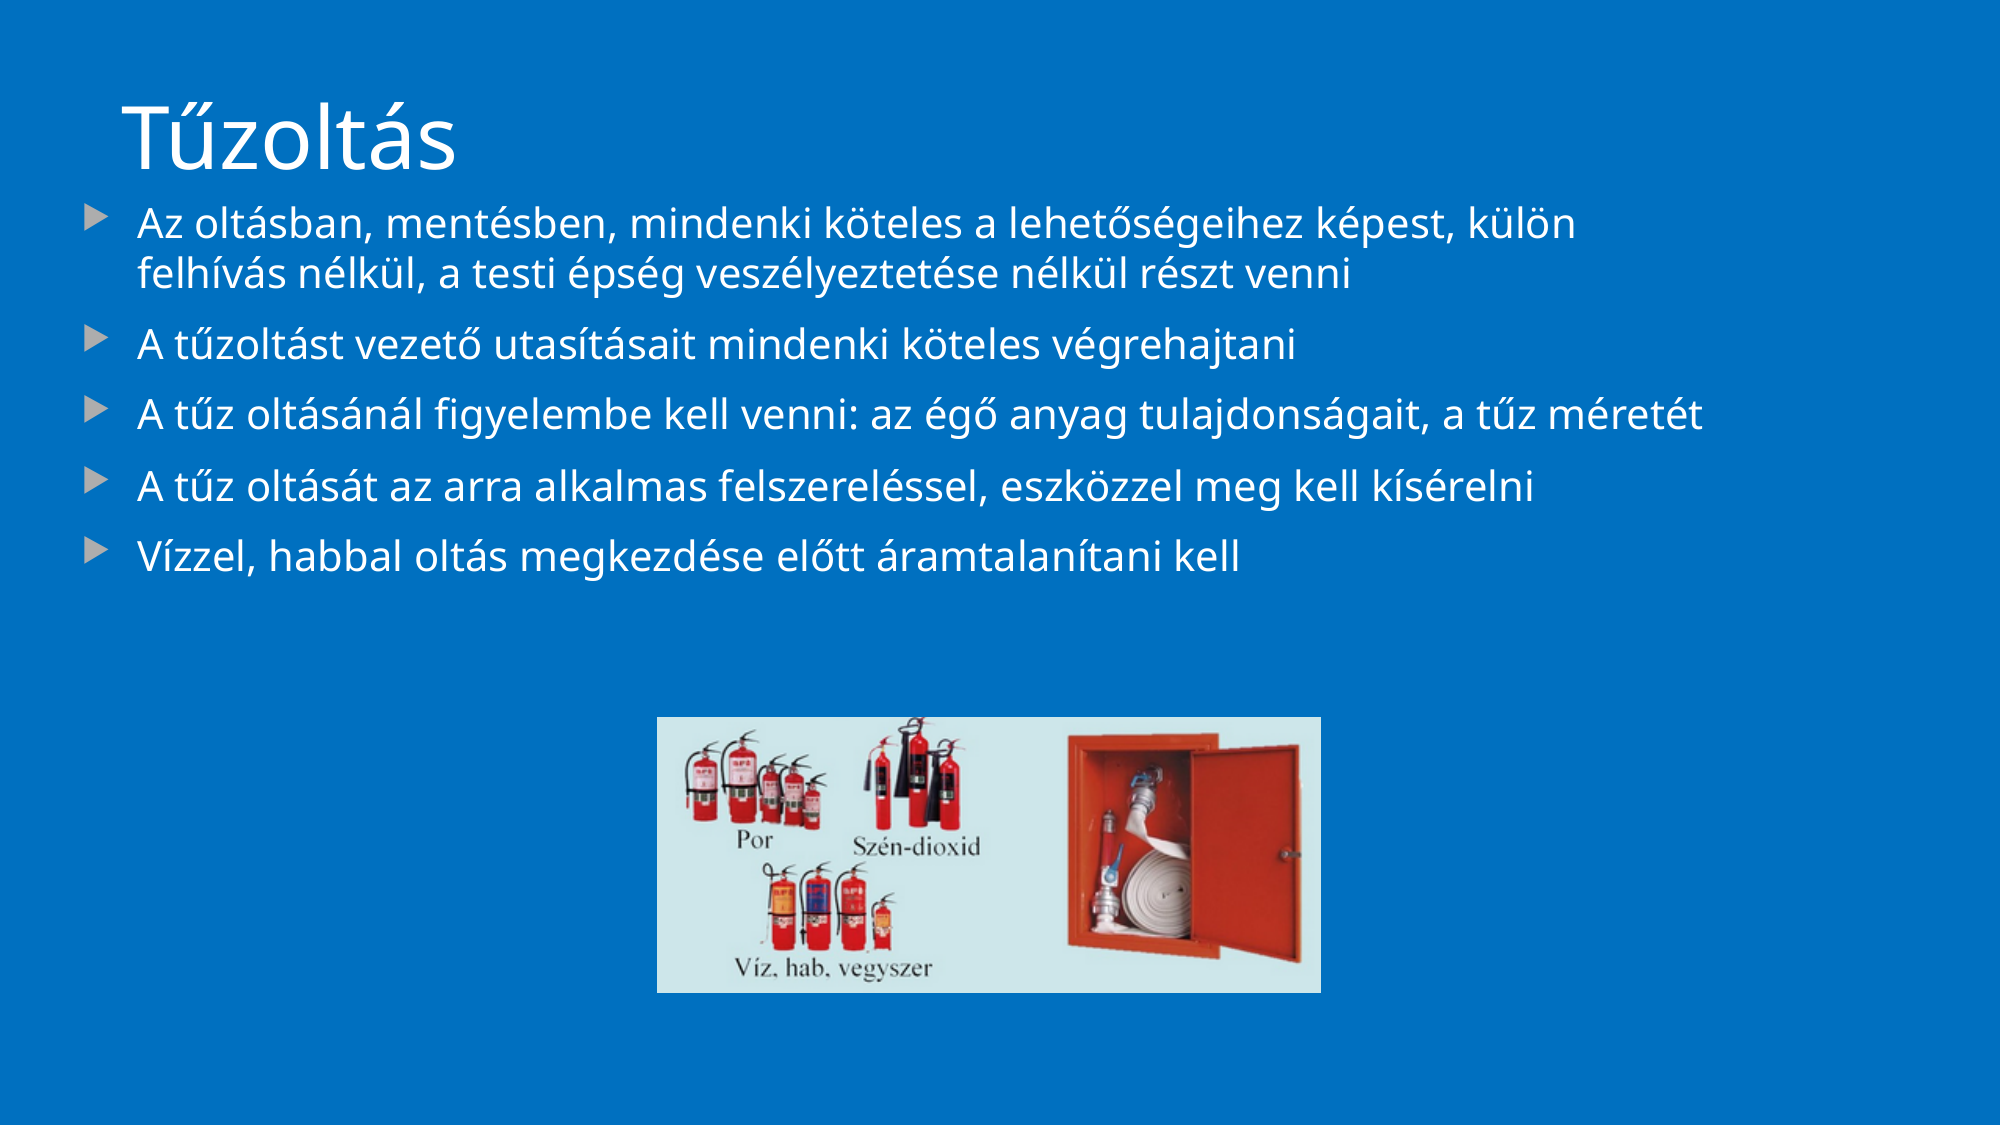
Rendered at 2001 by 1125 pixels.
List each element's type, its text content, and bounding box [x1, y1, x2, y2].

list Az oltásban, mentésben, mindenki köteles a lehetőségeihez képest, külön felhívás nélkül, a testi épség veszélyeztetése nélkül részt venni A tűzoltást vezető utasításait mindenki köteles végrehajtani A tűz oltásánál figyelembe kell venni: az égő anyag tulajdonságait, a tűz méretét A tűz oltását az arra alkalmas felszereléssel, eszközzel meg kell kísérelni Vízzel, habbal oltás megkezdése előtt áramtalanítani kell [66, 189, 1741, 878]
picture [657, 716, 1321, 993]
title Tűzoltás [106, 74, 1649, 189]
